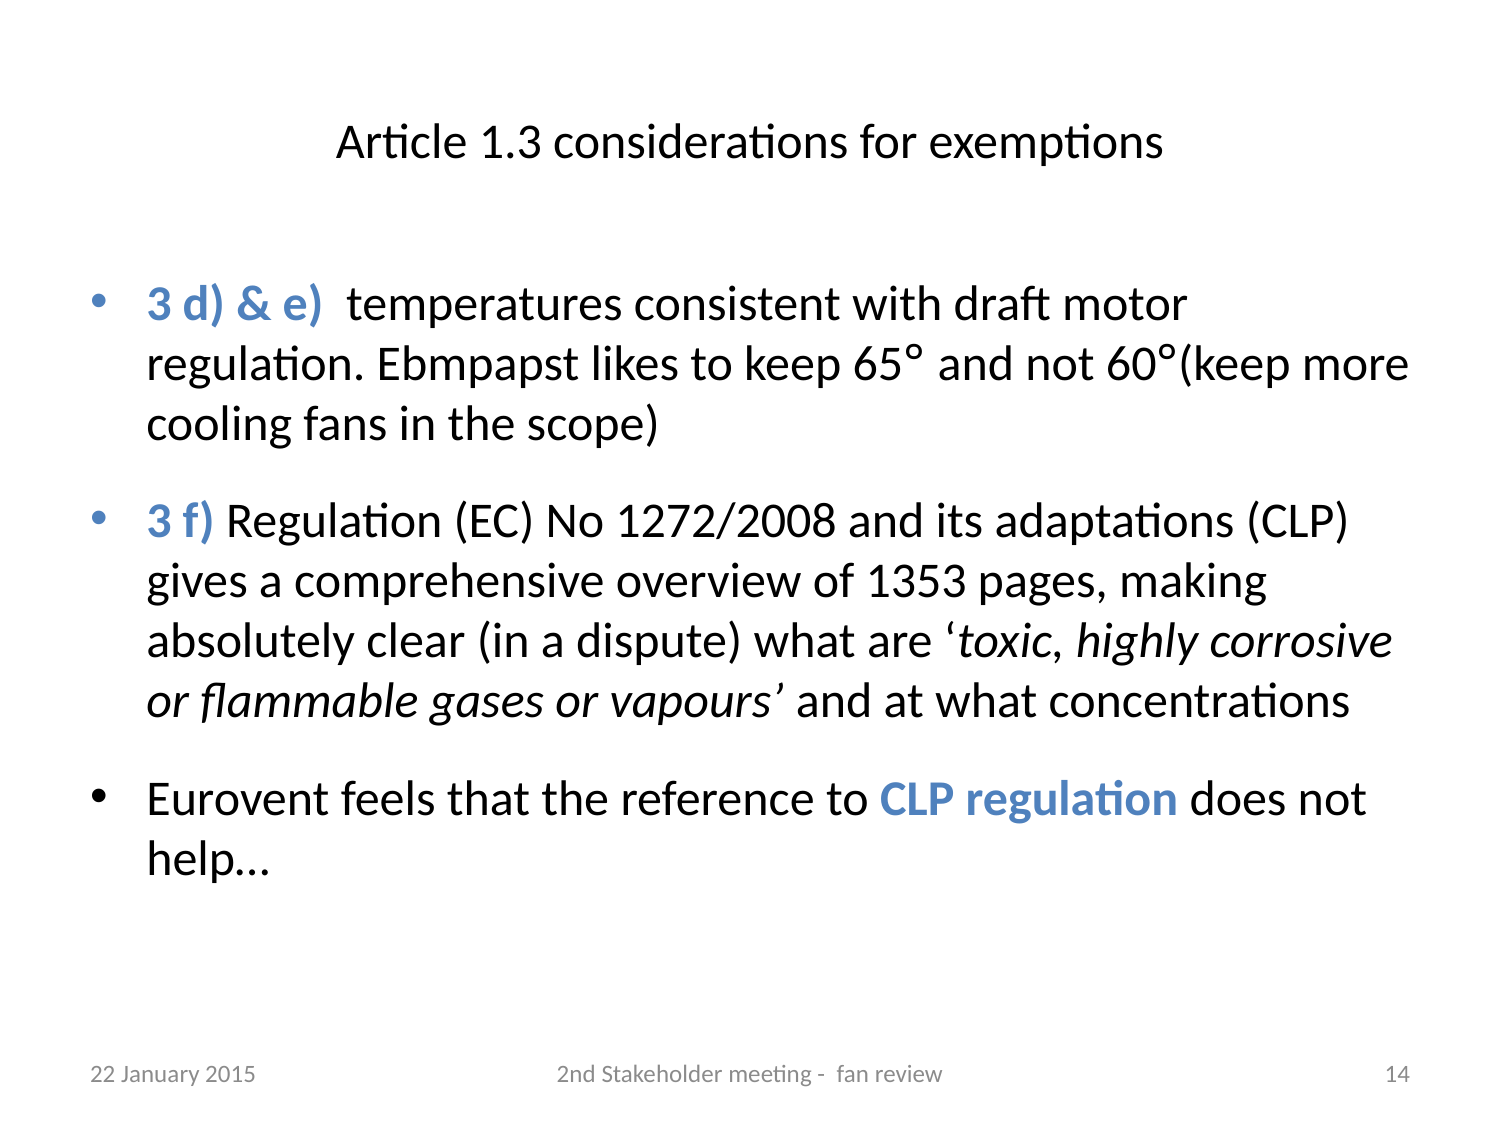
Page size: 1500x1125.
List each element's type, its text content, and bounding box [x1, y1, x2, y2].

slide_number 14 [1074, 1042, 1425, 1103]
title Article 1.3 considerations for exemptions [75, 45, 1425, 233]
list 3 d) & e) temperatures consistent with draft motor regulation. Ebmpapst likes to keep 65° and not 60°(keep more cooling fans in the scope) 3 f) Regulation (EC) No 1272/2008 and its adaptations (CLP) gives a comprehensive overview of 1353 pages, making absolutely clear (in a dispute) what are ‘toxic, highly corrosive or flammable gases or vapours’ and at what concentrations Eurovent feels that the reference to CLP regulation does not help… [75, 262, 1425, 1005]
footer 2nd Stakeholder meeting - fan review [512, 1042, 988, 1103]
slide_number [75, 1042, 425, 1103]
